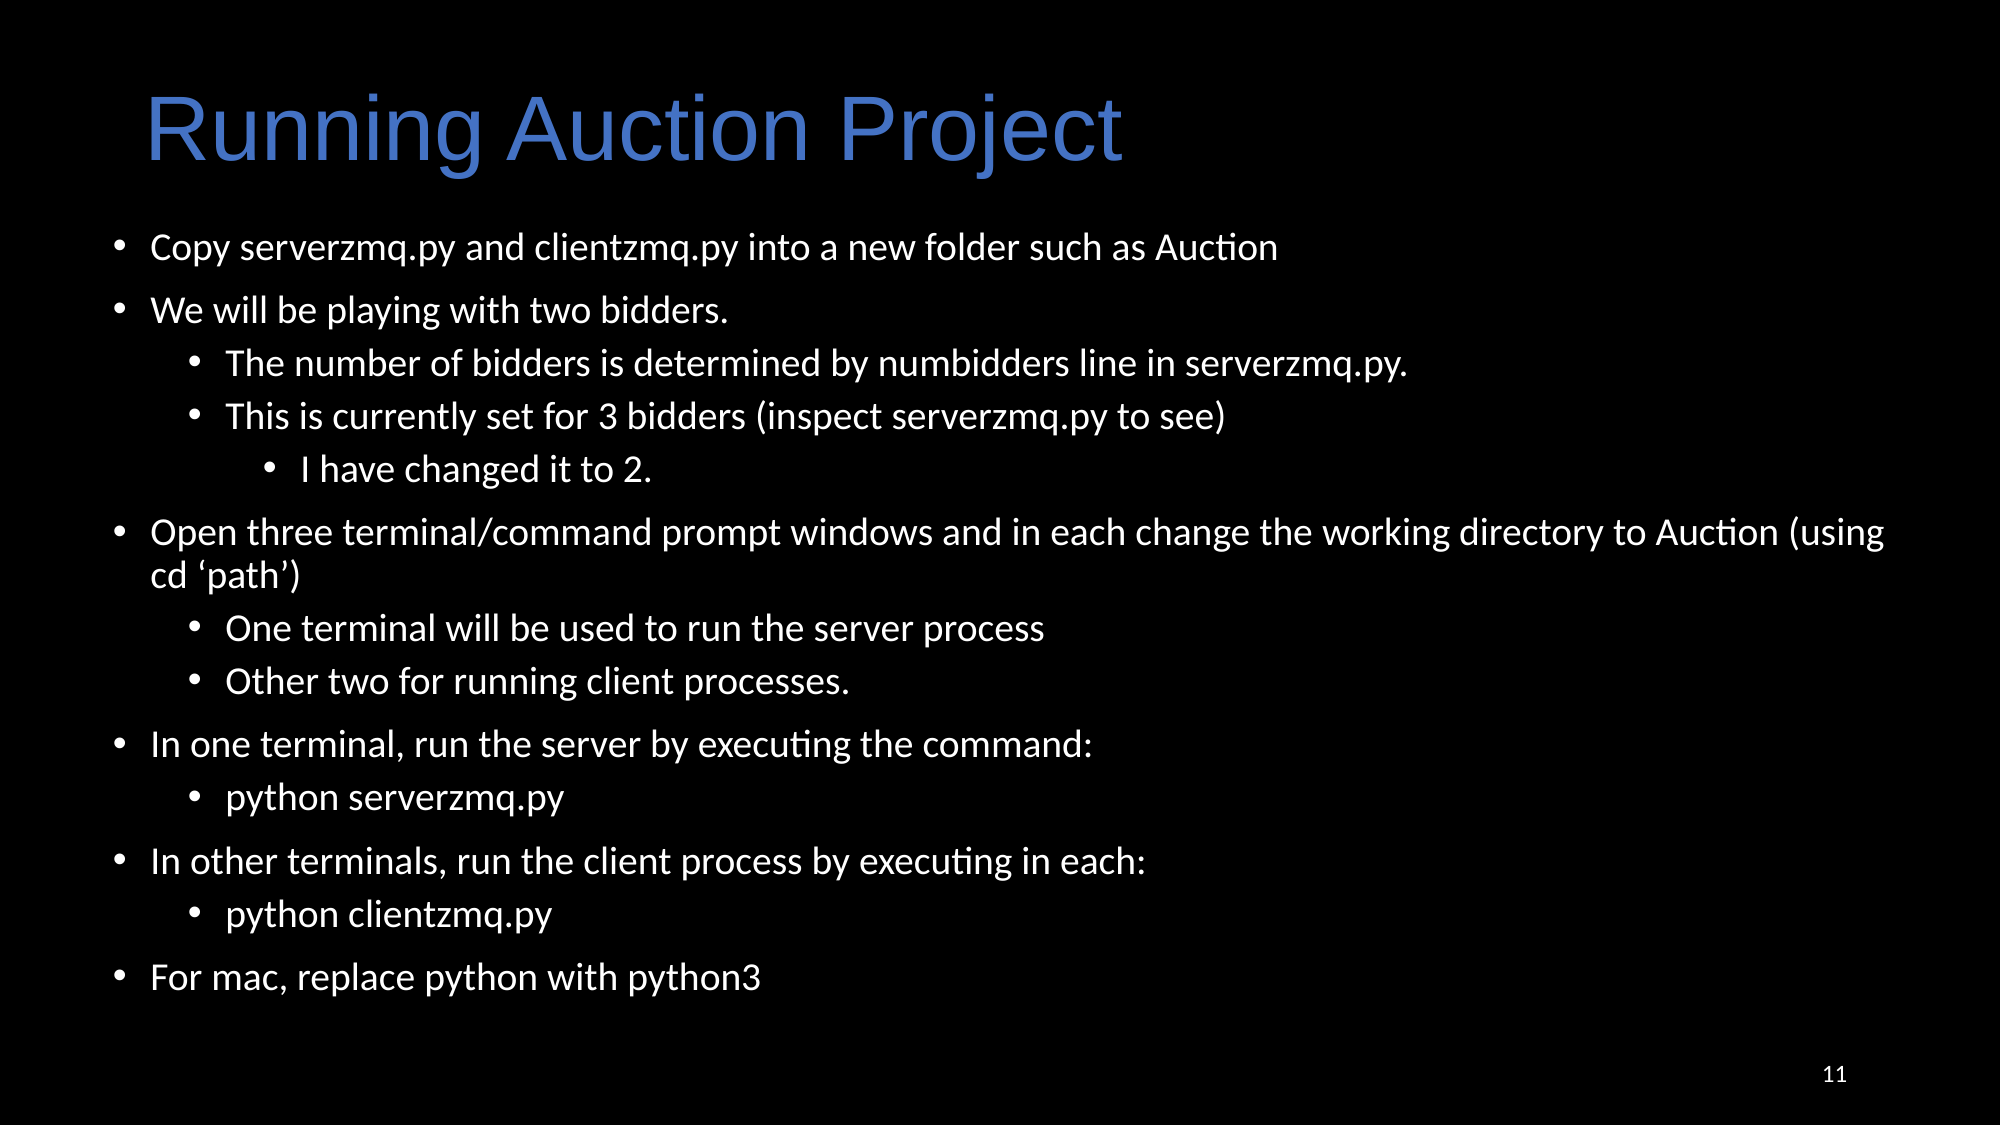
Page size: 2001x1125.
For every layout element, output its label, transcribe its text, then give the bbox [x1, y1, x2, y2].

slide_number 11 [1412, 1042, 1863, 1103]
list Copy serverzmq.py and clientzmq.py into a new folder such as Auction We will be playing with two bidders. The number of bidders is determined by numbidders line in serverzmq.py. This is currently set for 3 bidders (inspect serverzmq.py to see) I have changed it to 2. Open three terminal/command prompt windows and in each change the working directory to Auction (using cd ‘path’) One terminal will be used to run the server process Other two for running client processes. In one terminal, run the server by executing the command: python serverzmq.py In other terminals, run the client process by executing in each: python clientzmq.py For mac, replace python with python3 [97, 218, 1903, 1064]
title Running Auction Project [129, 22, 1855, 218]
